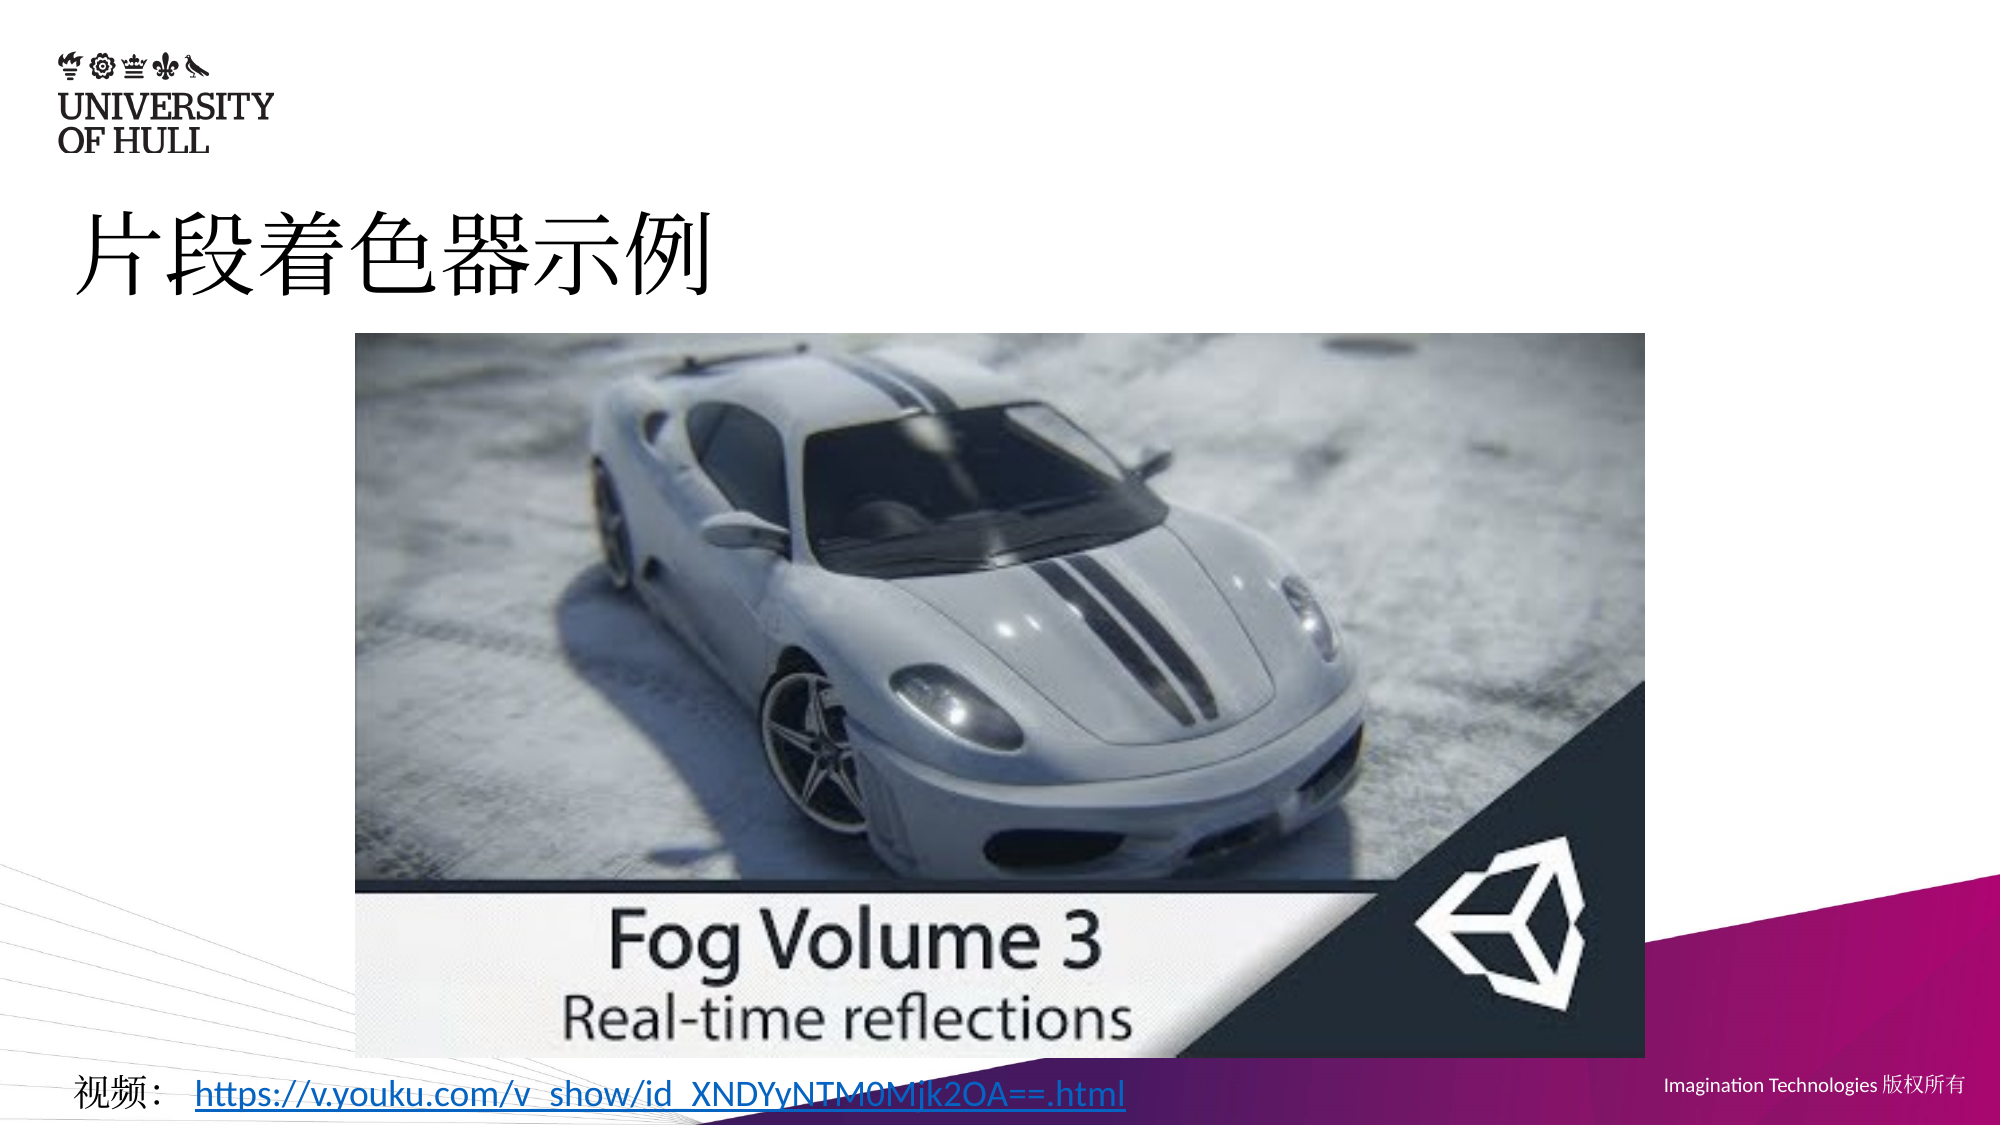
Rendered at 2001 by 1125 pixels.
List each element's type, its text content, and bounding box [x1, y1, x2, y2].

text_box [354, 332, 1645, 1059]
picture [0, 0, 2000, 1125]
list 视频：https://v.youku.com/v_show/id_XNDYyNTM0Mjk2OA==.html [57, 356, 1931, 1074]
title 片段着色器示例 [57, 178, 1931, 340]
